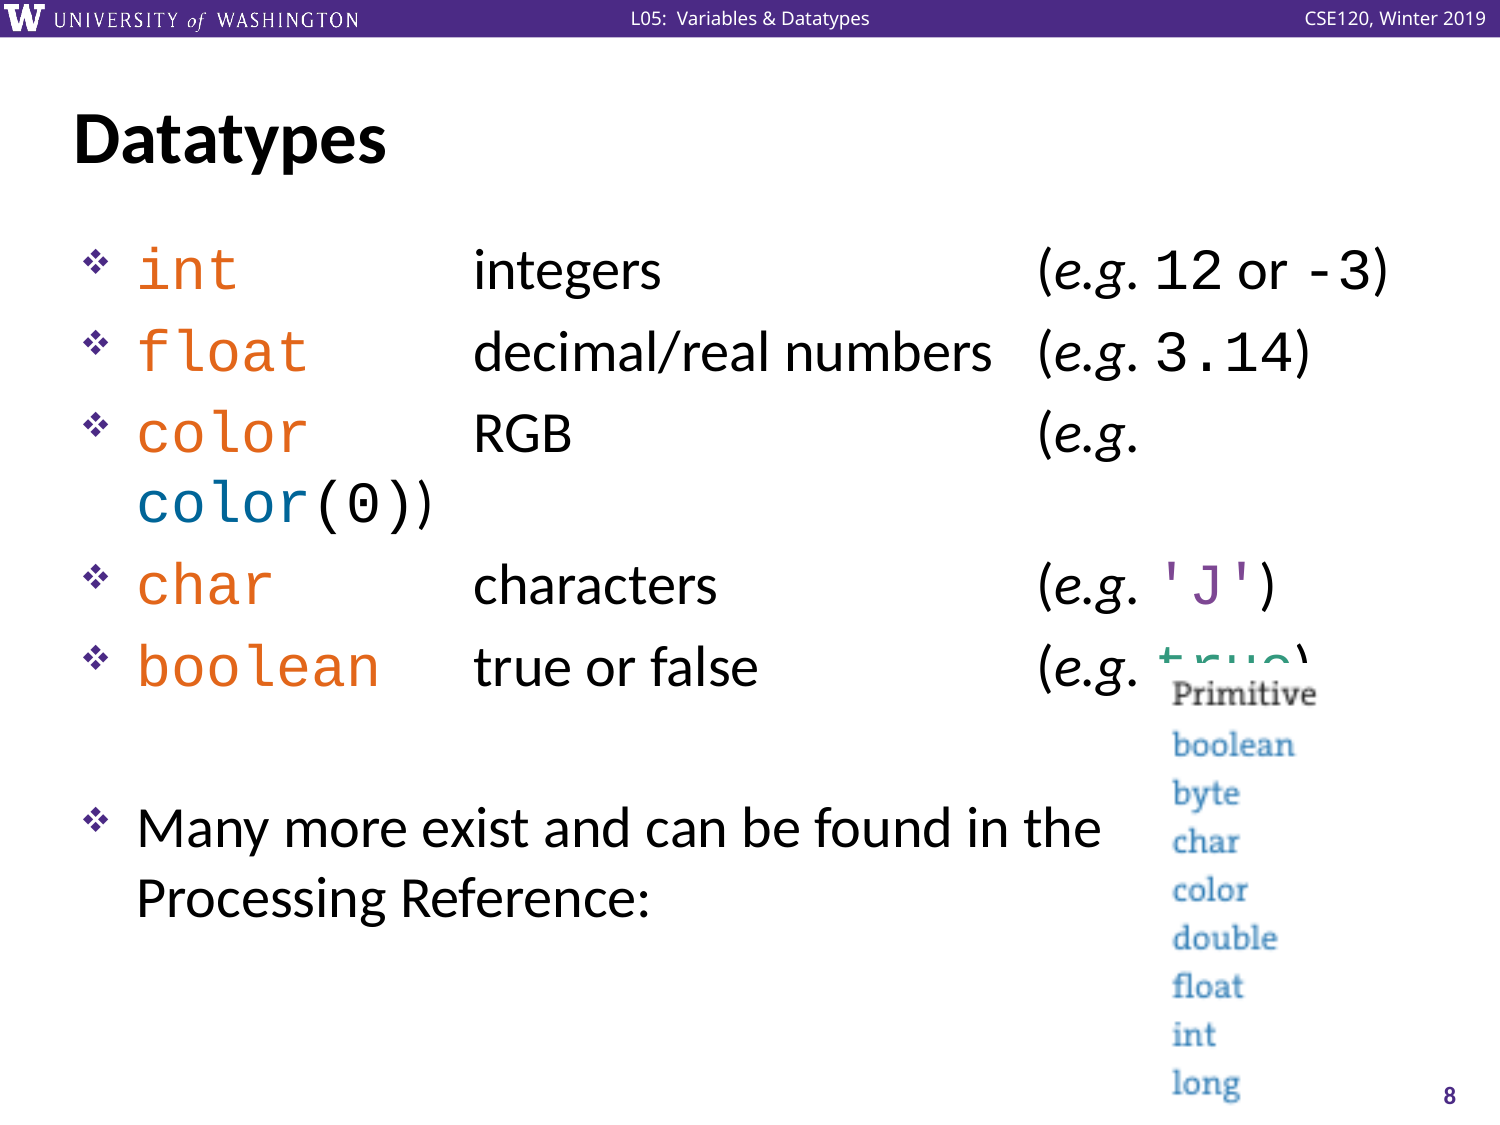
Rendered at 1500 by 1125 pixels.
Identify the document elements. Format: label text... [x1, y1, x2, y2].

list int integers (e.g. 12 or -3) float decimal/real numbers (e.g. 3.14) color RGB (e.g. color(0)) char characters (e.g. 'J') boolean true or false (e.g. true) Many more exist and can be found in the Processing Reference: [64, 223, 1438, 1040]
picture [1149, 663, 1346, 1114]
slide_number 8 [1400, 1065, 1500, 1125]
title Datatypes [58, 71, 1438, 197]
picture [4, 4, 358, 32]
